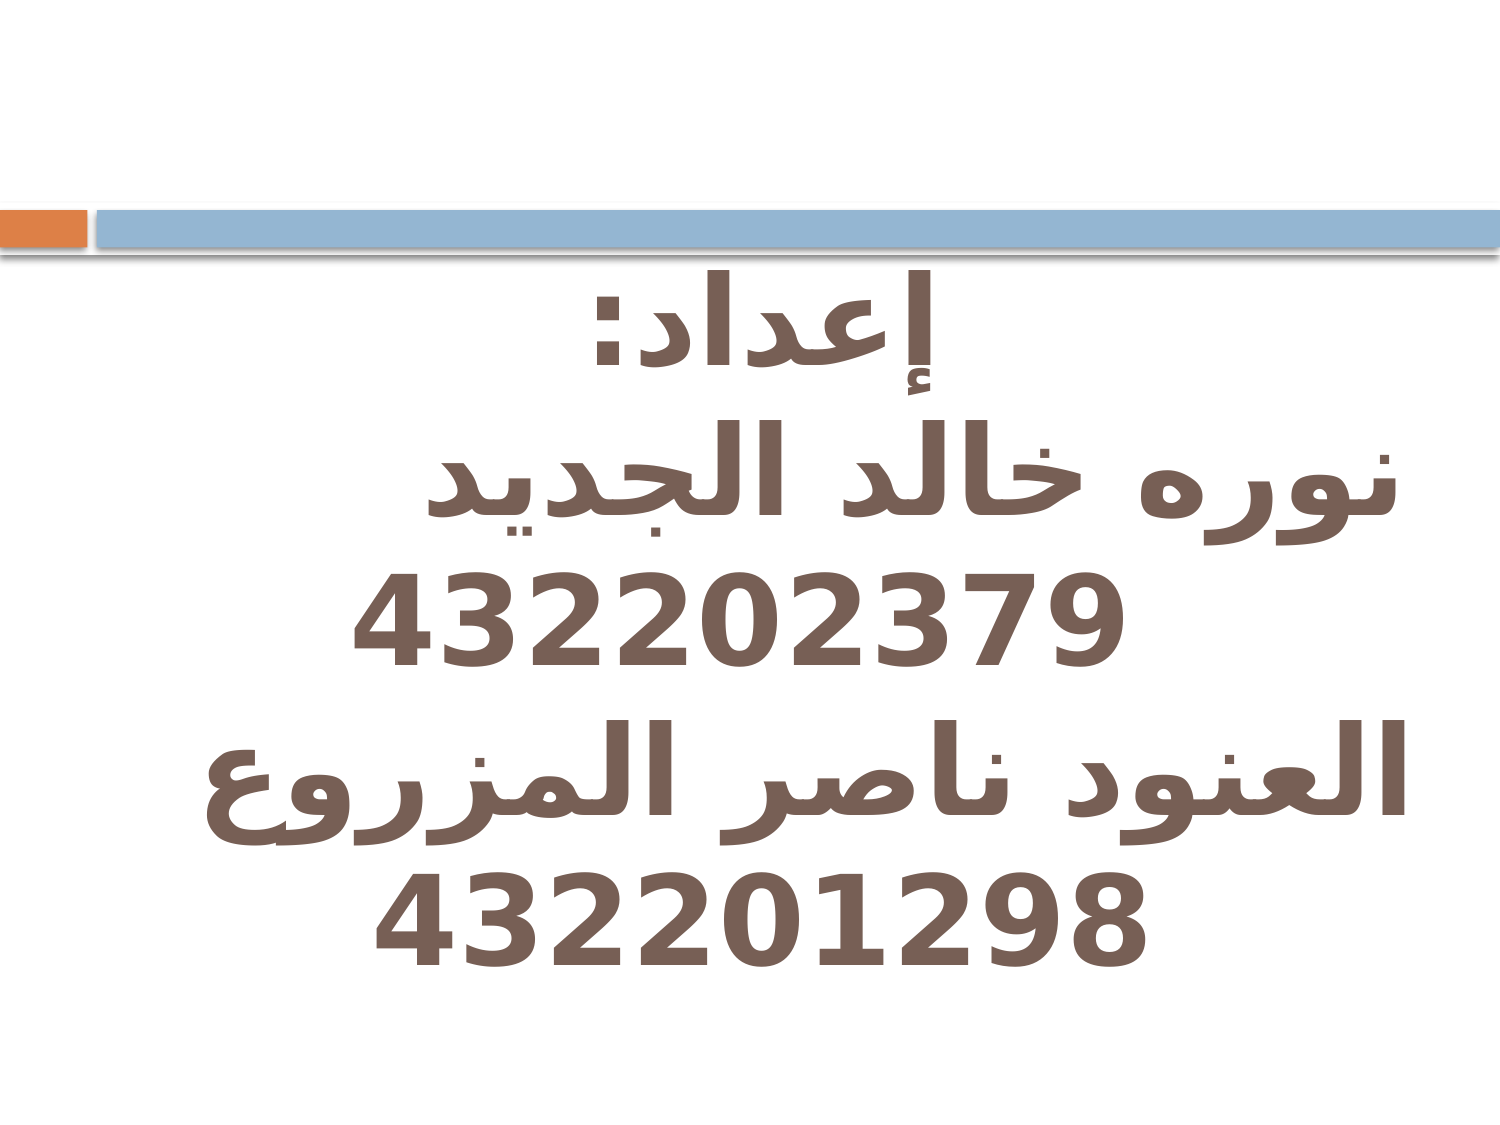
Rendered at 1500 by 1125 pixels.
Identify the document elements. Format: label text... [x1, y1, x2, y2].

title إعداد: نوره خالد الجديد 432202379 العنود ناصر المزروع 432201298 [93, 375, 1432, 856]
